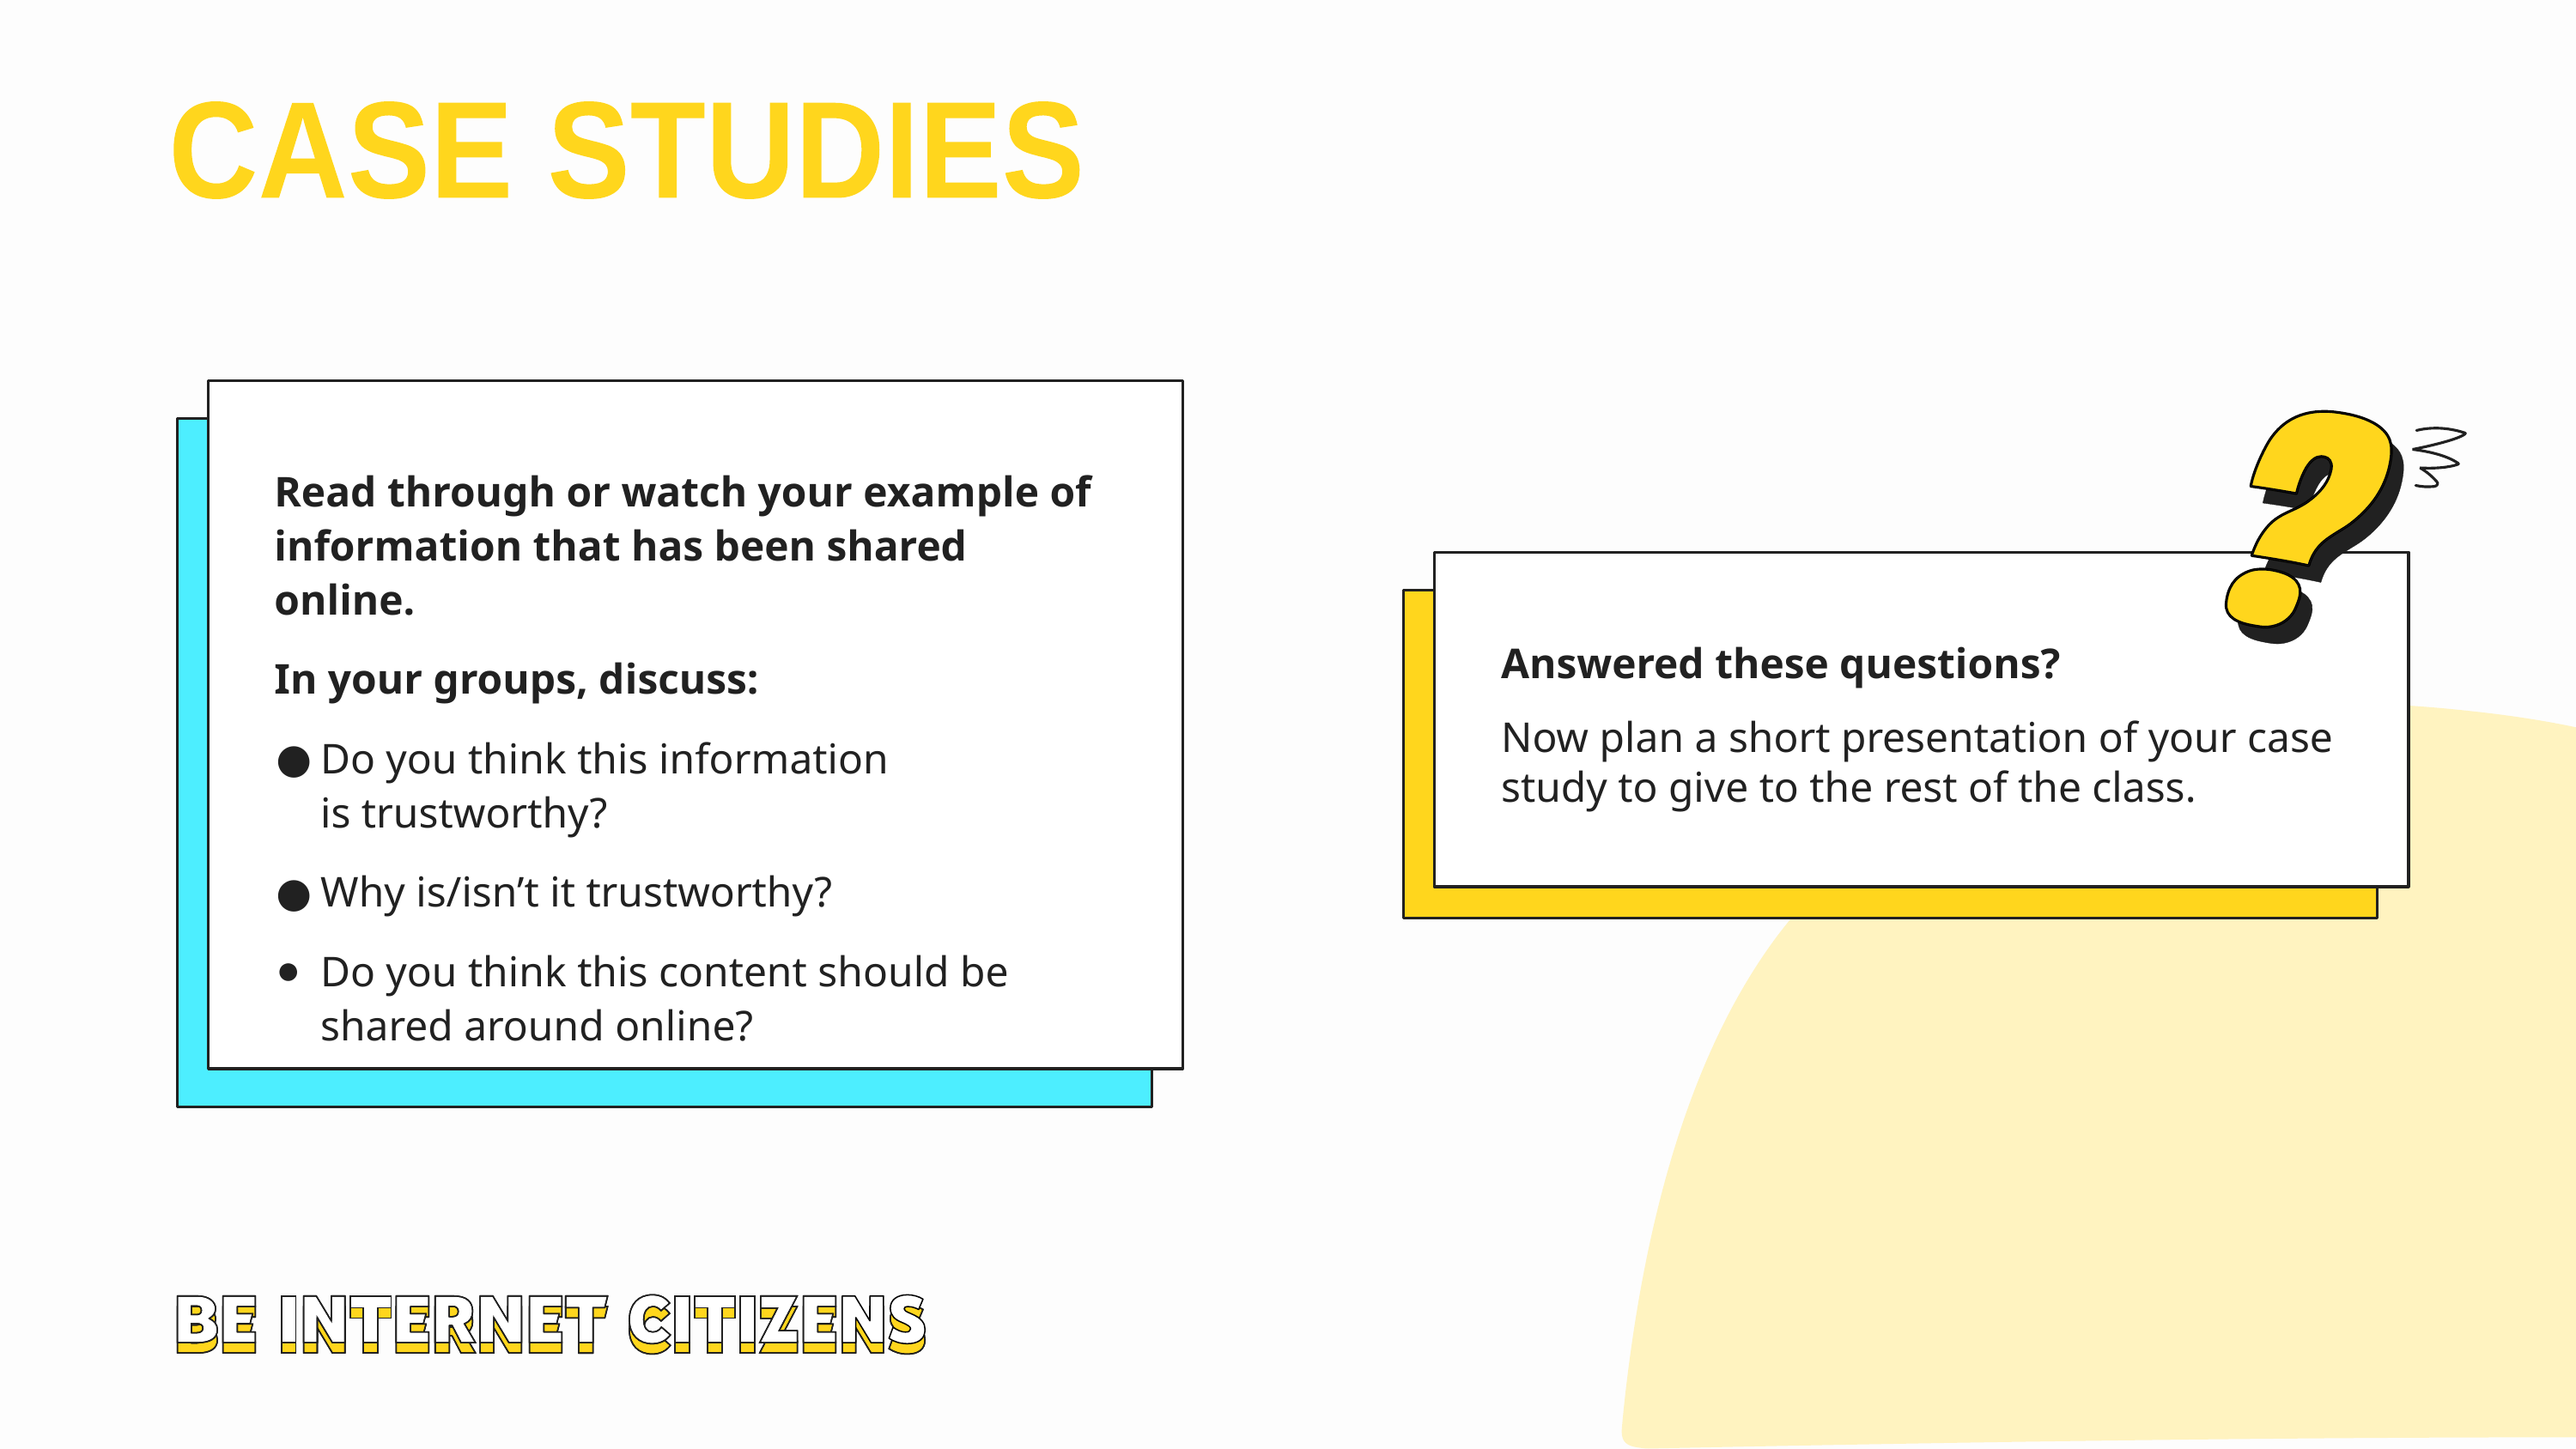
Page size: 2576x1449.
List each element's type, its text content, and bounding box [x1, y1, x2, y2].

text_box Read through or watch your example of information that has been shared online. In your groups, discuss: Do you think this information is trustworthy? Why is/isn’t it trustworthy? Do you think this content should be shared around online? [261, 447, 1128, 1063]
text_box [208, 380, 1183, 1070]
text_box [1621, 706, 2576, 1449]
text_box [177, 418, 1152, 1107]
text_box [1403, 590, 2378, 919]
text_box Answered these questions? Now plan a short presentation of your case study to give to the rest of the class. [1488, 619, 2355, 823]
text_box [2224, 408, 2482, 645]
text_box [1434, 552, 2409, 887]
